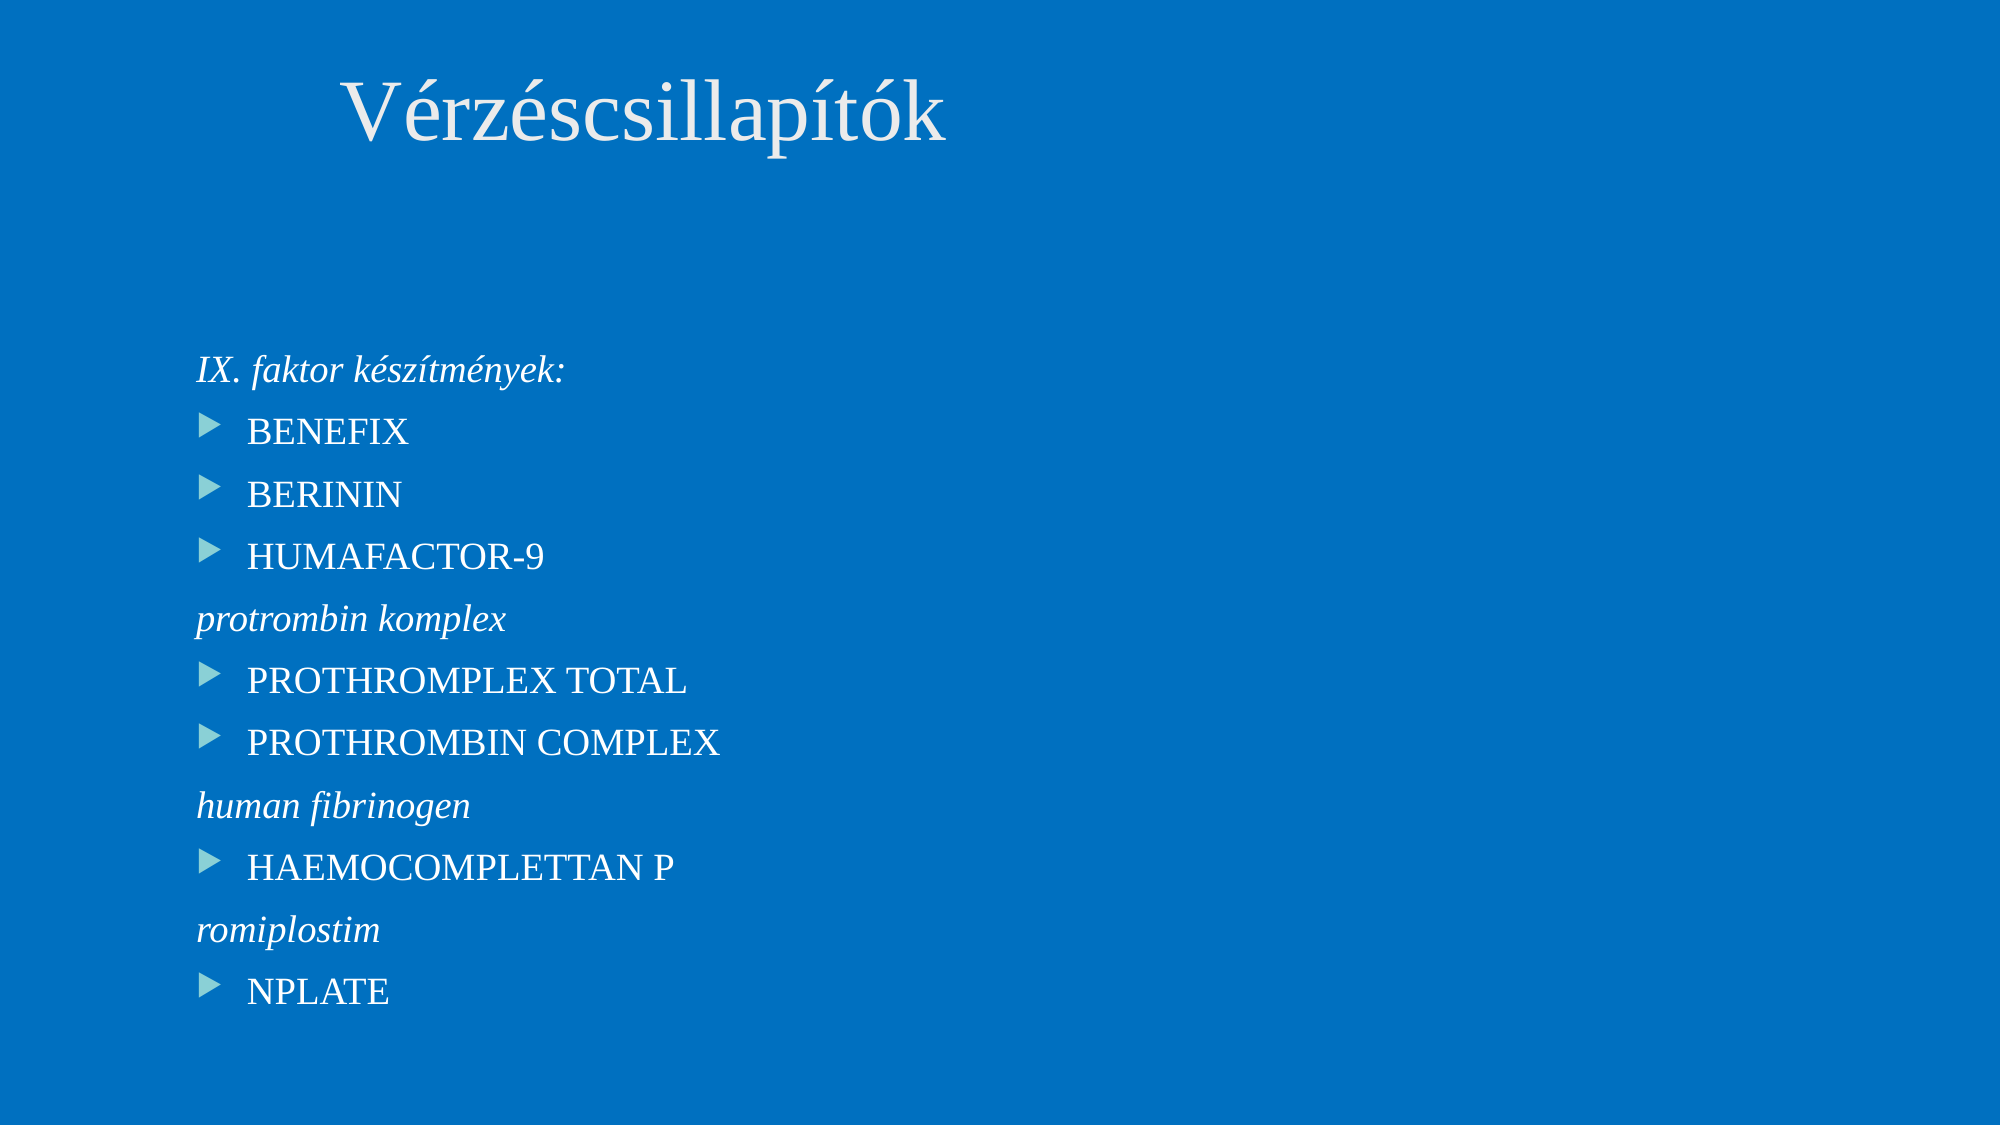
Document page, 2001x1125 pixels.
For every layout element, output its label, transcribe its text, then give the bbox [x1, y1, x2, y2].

title Vérzéscsillapítók [324, 45, 1675, 233]
list IX. faktor készítmények: BENEFIX BERININ HUMAFACTOR-9 protrombin komplex PROTHROMPLEX TOTAL PROTHROMBIN COMPLEX human fibrinogen HAEMOCOMPLETTAN P romiplostim NPLATE [181, 336, 1649, 1025]
